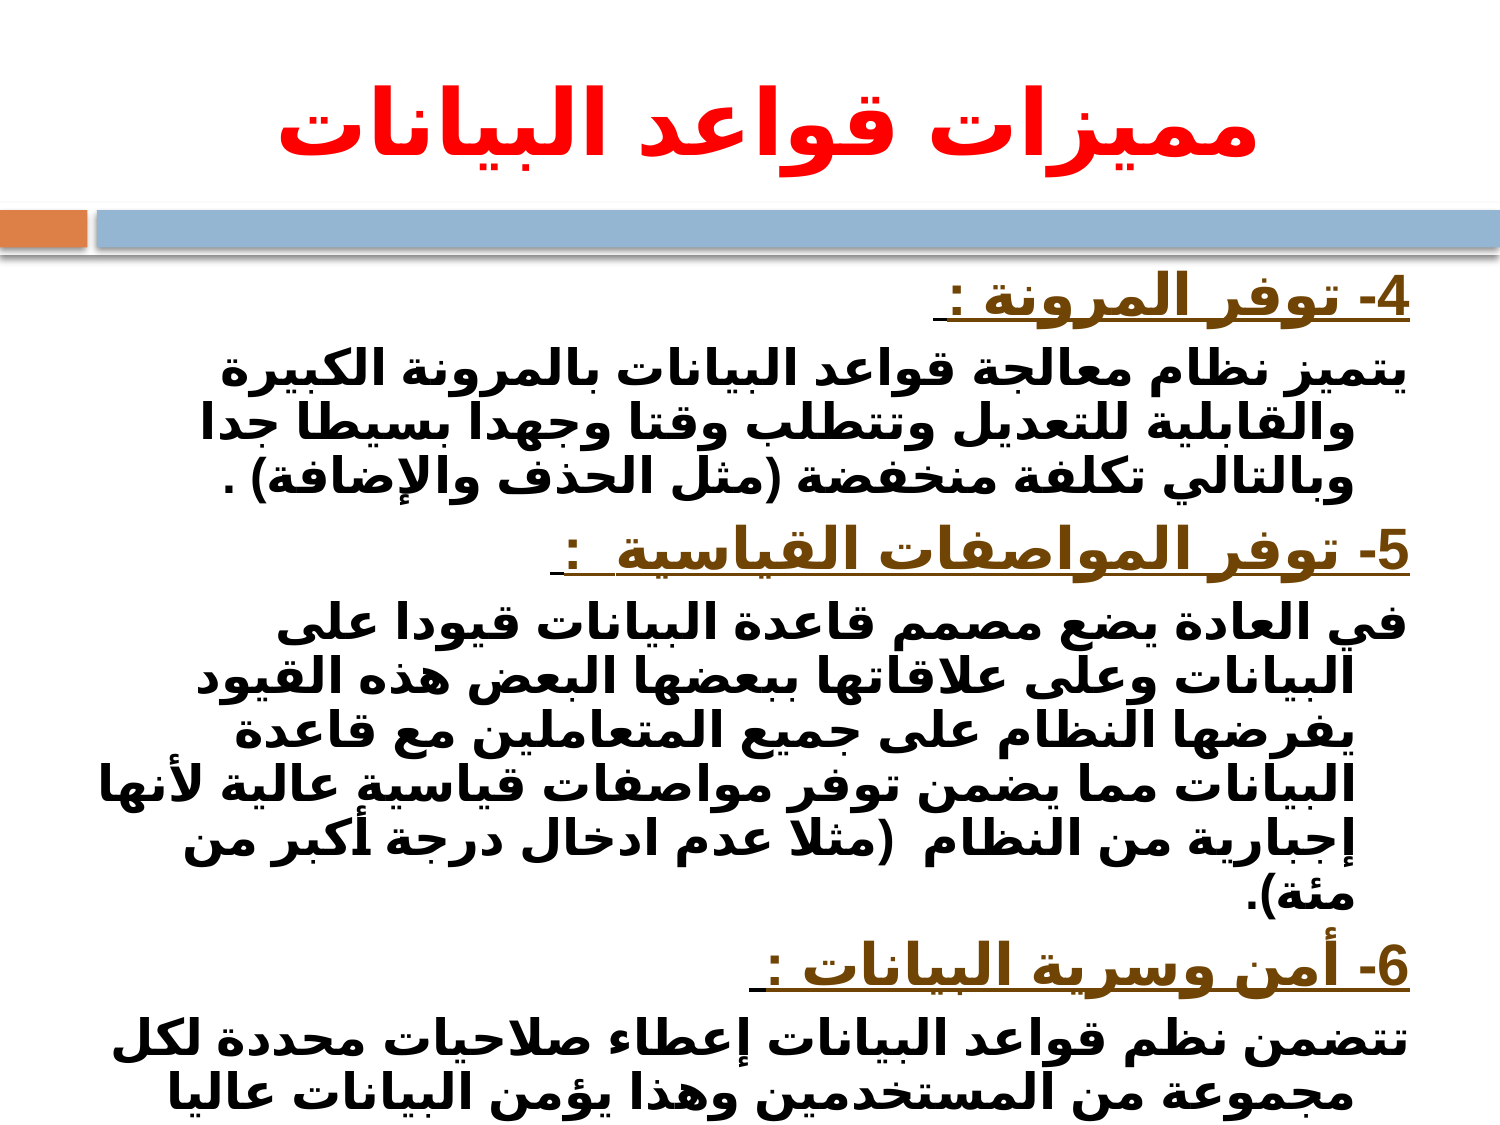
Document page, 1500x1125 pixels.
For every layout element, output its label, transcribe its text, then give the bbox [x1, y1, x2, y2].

title مميزات قواعد البيانات [100, 37, 1438, 200]
list 4- توفر المرونة : يتميز نظام معالجة قواعد البيانات بالمرونة الكبيرة والقابلية للتعديل وتتطلب وقتا وجهدا بسيطا جدا وبالتالي تكلفة منخفضة (مثل الحذف والإضافة) . 5- توفر المواصفات القياسية : في العادة يضع مصمم قاعدة البيانات قيودا على البيانات وعلى علاقاتها ببعضها البعض هذه القيود يفرضها النظام على جميع المتعاملين مع قاعدة البيانات مما يضمن توفر مواصفات قياسية عالية لأنها إجبارية من النظام (مثلا عدم ادخال درجة أكبر من مئة). 6- أمن وسرية البيانات : تتضمن نظم قواعد البيانات إعطاء صلاحيات محددة لكل مجموعة من المستخدمين وهذا يؤمن البيانات عاليا ضد المستخدمين غير المصرح لهم . [75, 257, 1425, 1025]
